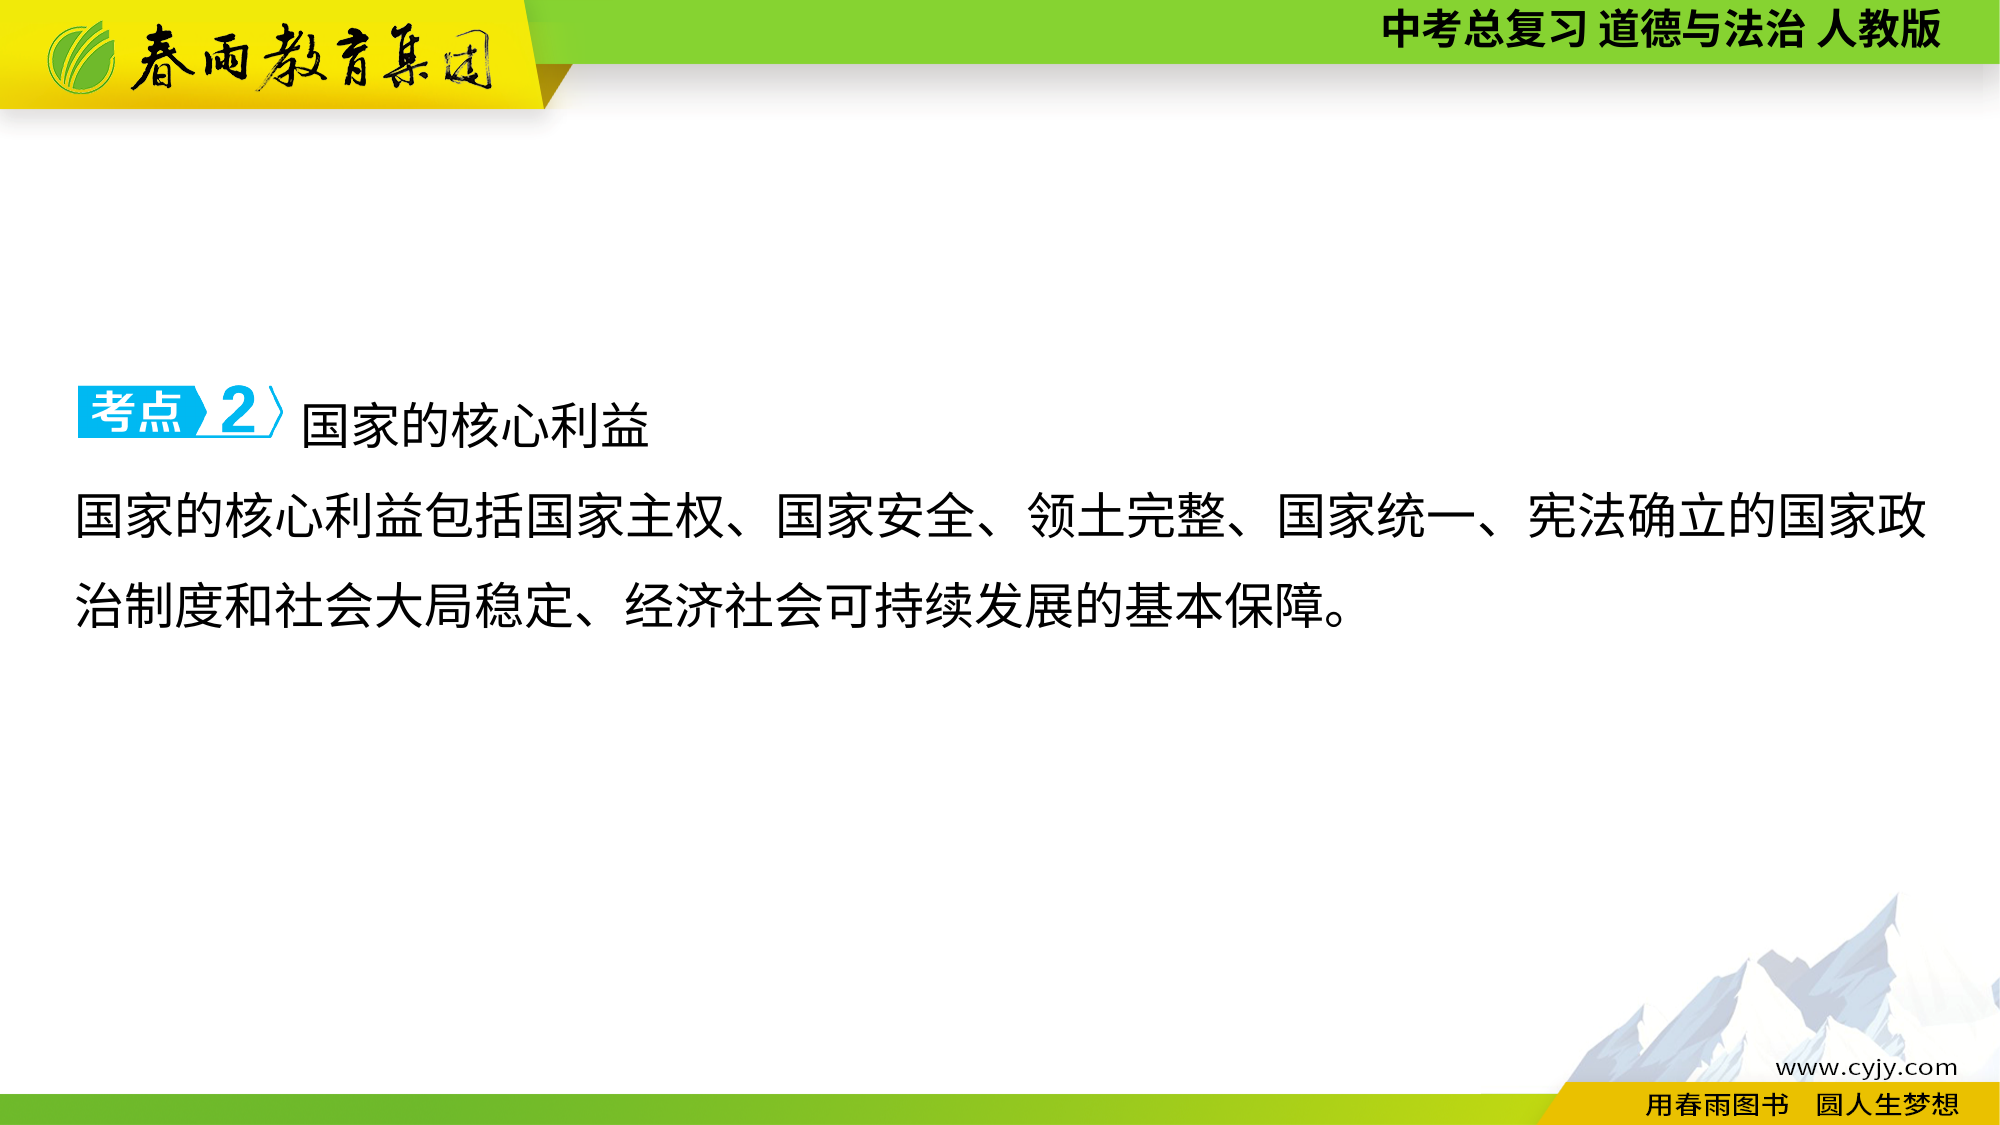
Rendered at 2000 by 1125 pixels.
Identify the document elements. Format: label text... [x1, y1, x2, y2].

picture [0, 0, 2000, 1125]
list 国家的核心利益 国家的核心利益包括国家主权、国家安全、领土完整、国家统一、宪法确立的国家政治制度和社会大局稳定、经济社会可持续发展的基本保障。 [59, 357, 1944, 634]
